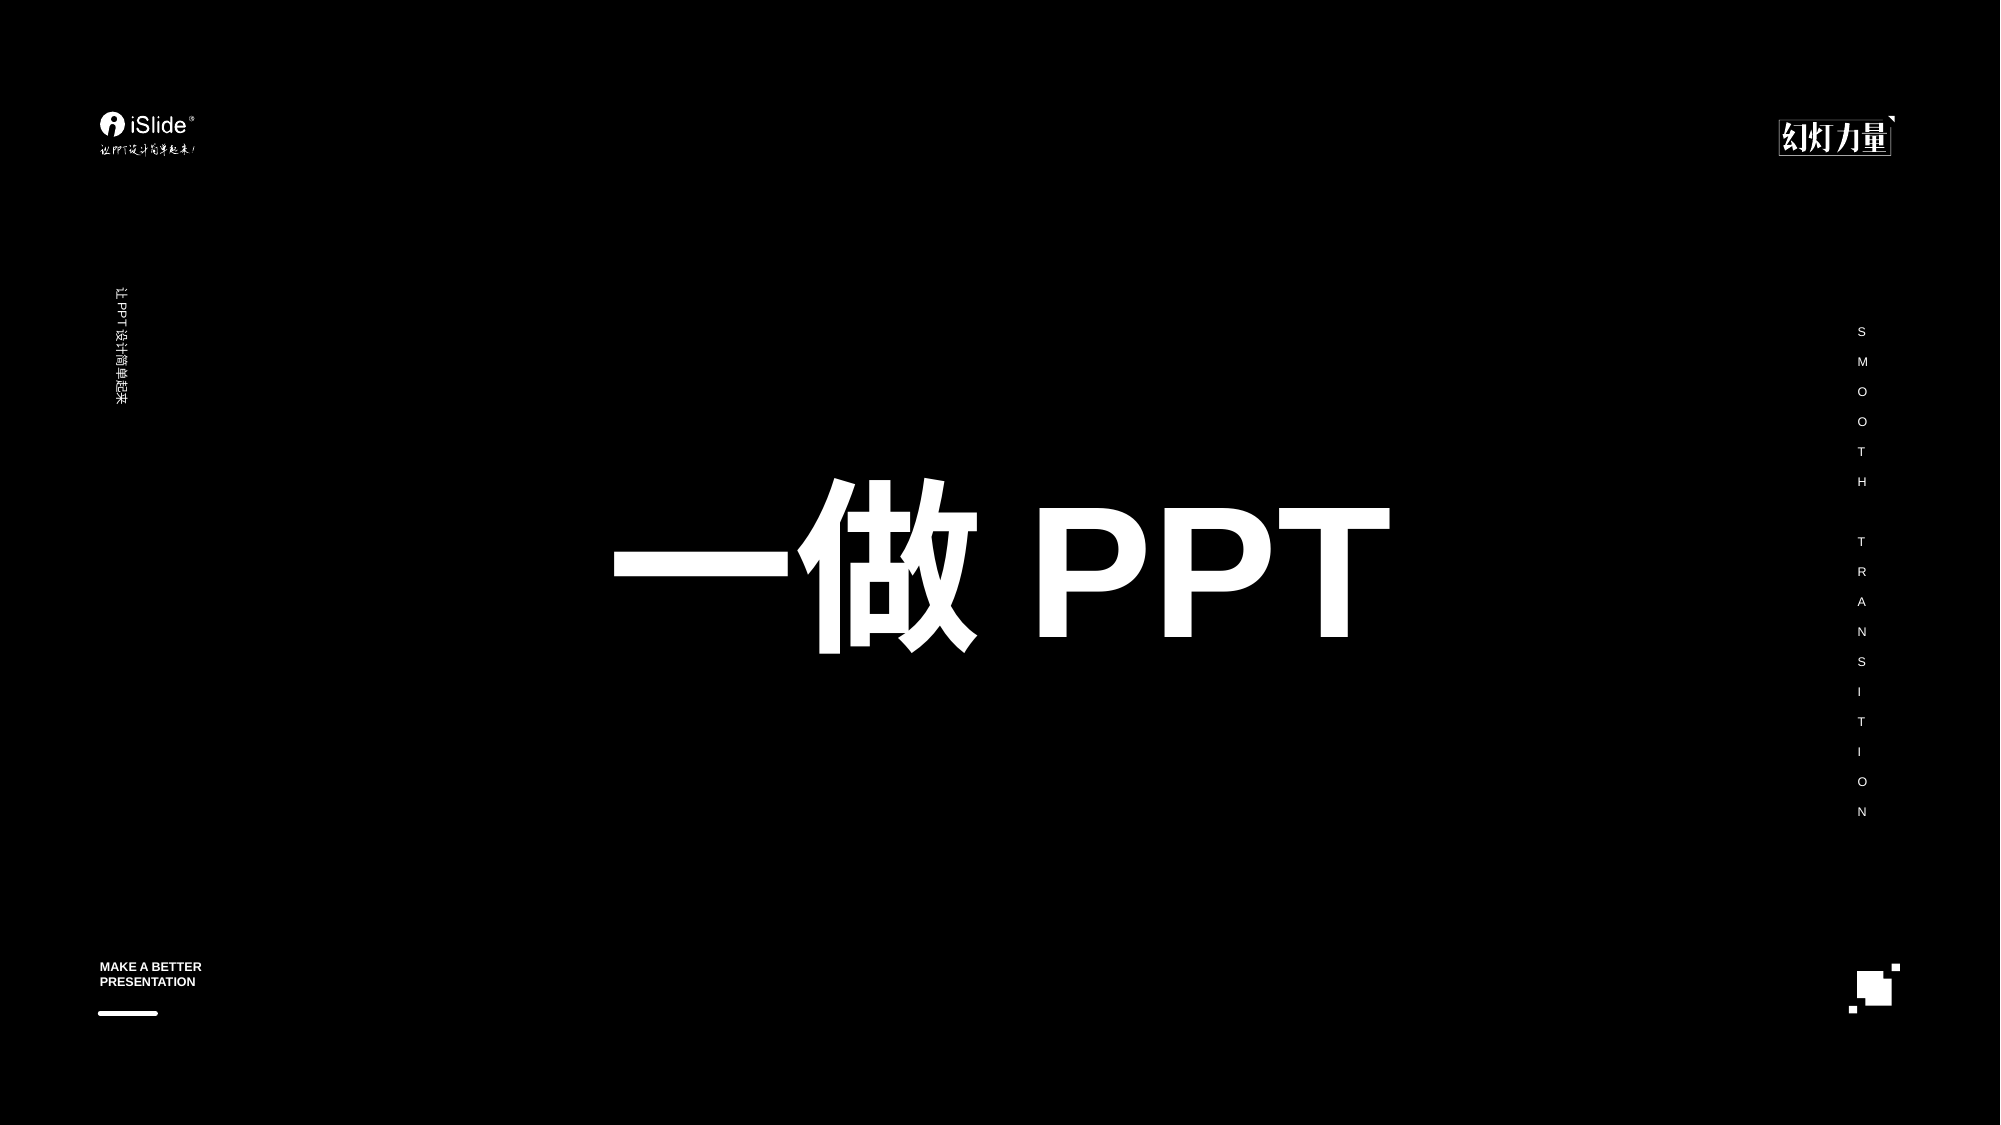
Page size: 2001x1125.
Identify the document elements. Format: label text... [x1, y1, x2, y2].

text_box 一做PPT [211, 405, 1788, 719]
